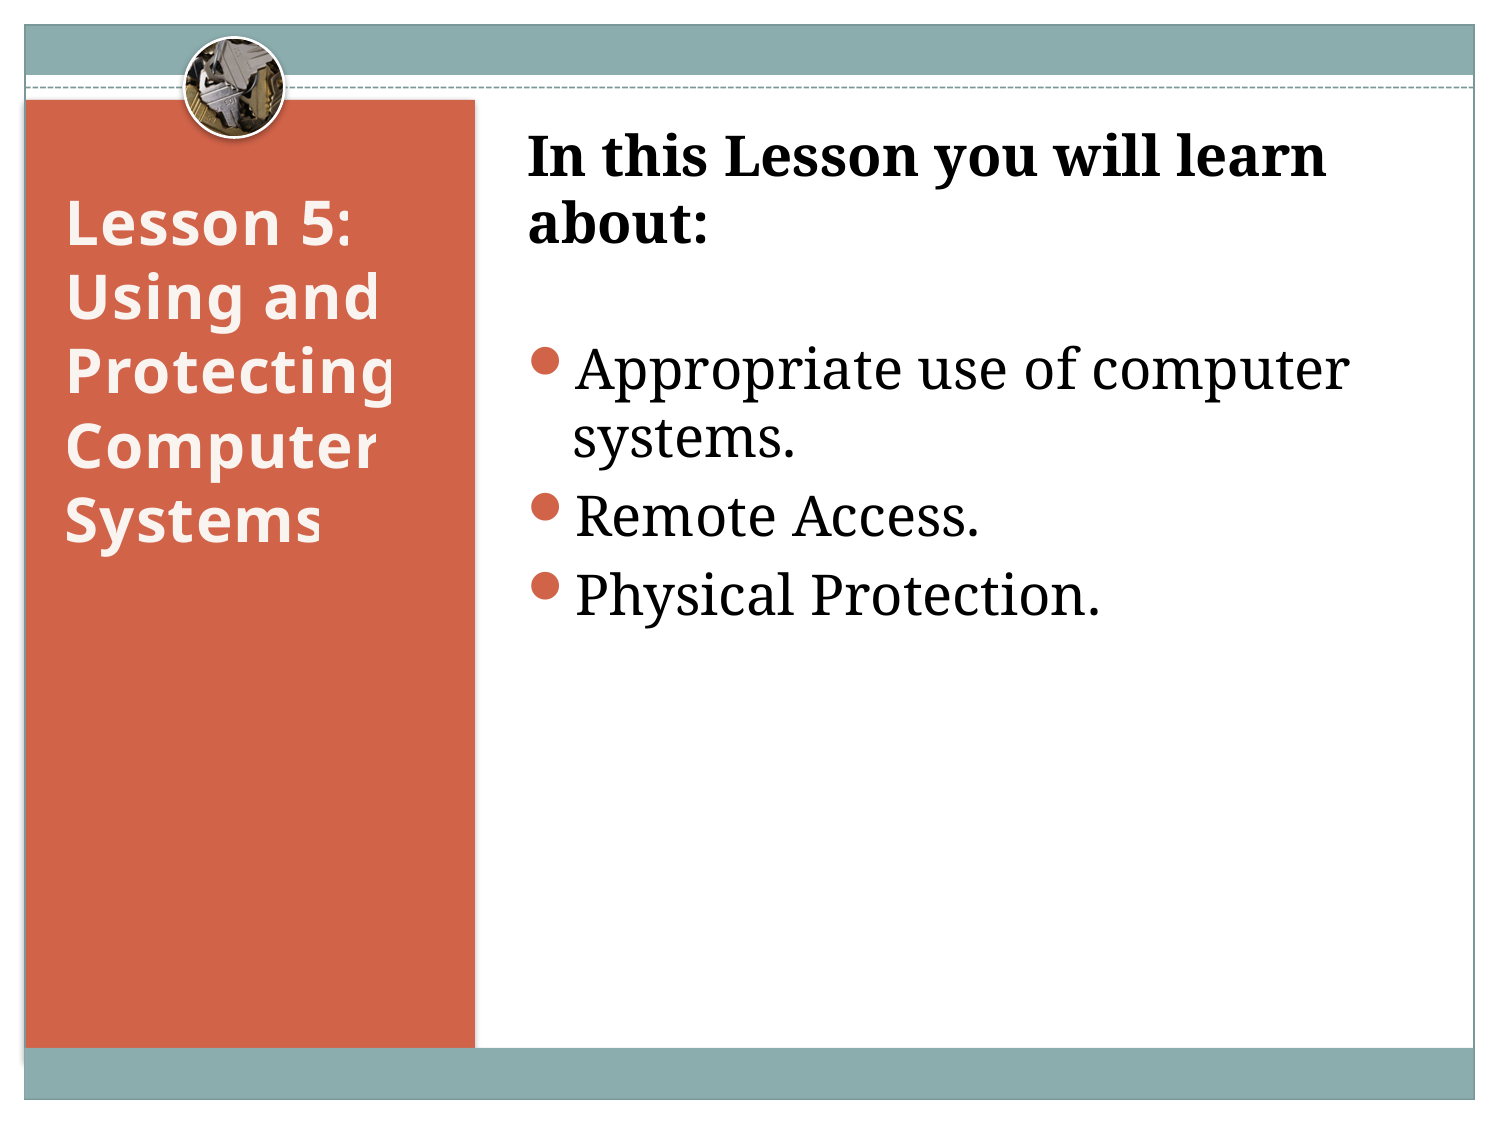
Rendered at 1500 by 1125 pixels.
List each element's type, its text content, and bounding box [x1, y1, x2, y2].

list In this Lesson you will learn about: Appropriate use of computer systems. Remote Access. Physical Protection. [512, 112, 1438, 763]
picture [186, 39, 282, 136]
title Lesson 5: Using and Protecting Computer Systems [50, 174, 463, 563]
